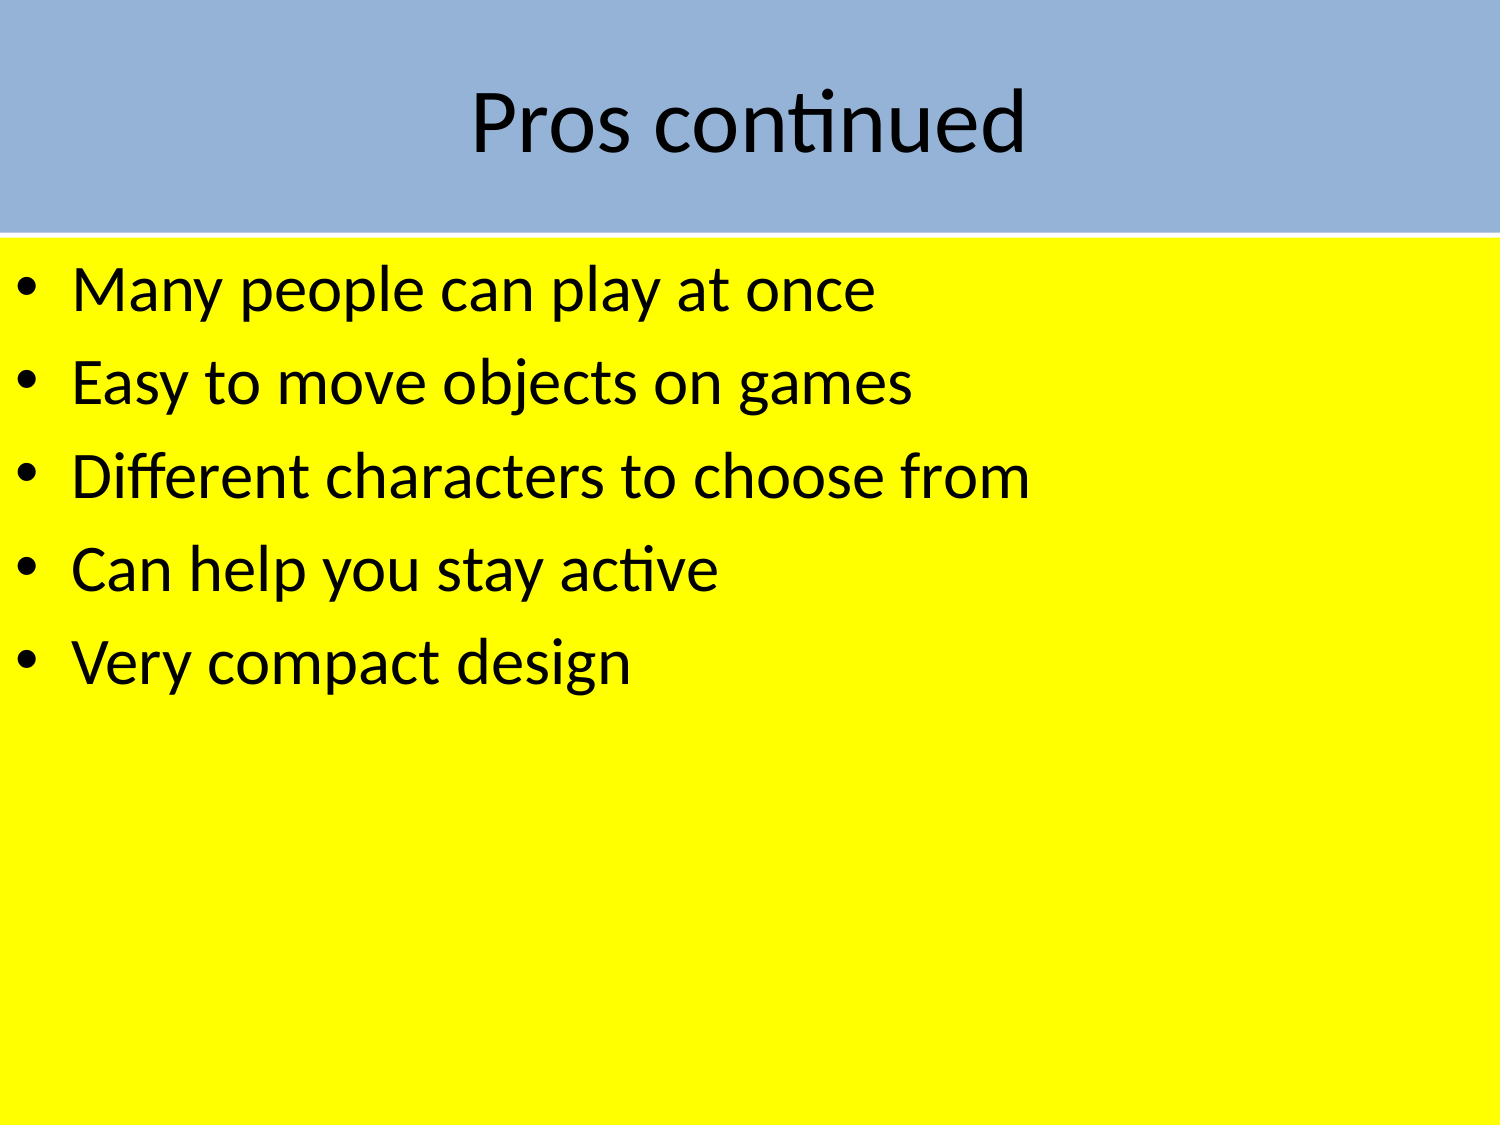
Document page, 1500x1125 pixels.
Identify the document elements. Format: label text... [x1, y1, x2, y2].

title Pros continued [0, 0, 1500, 233]
list Many people can play at once Easy to move objects on games Different characters to choose from Can help you stay active Very compact design [0, 237, 1500, 1125]
